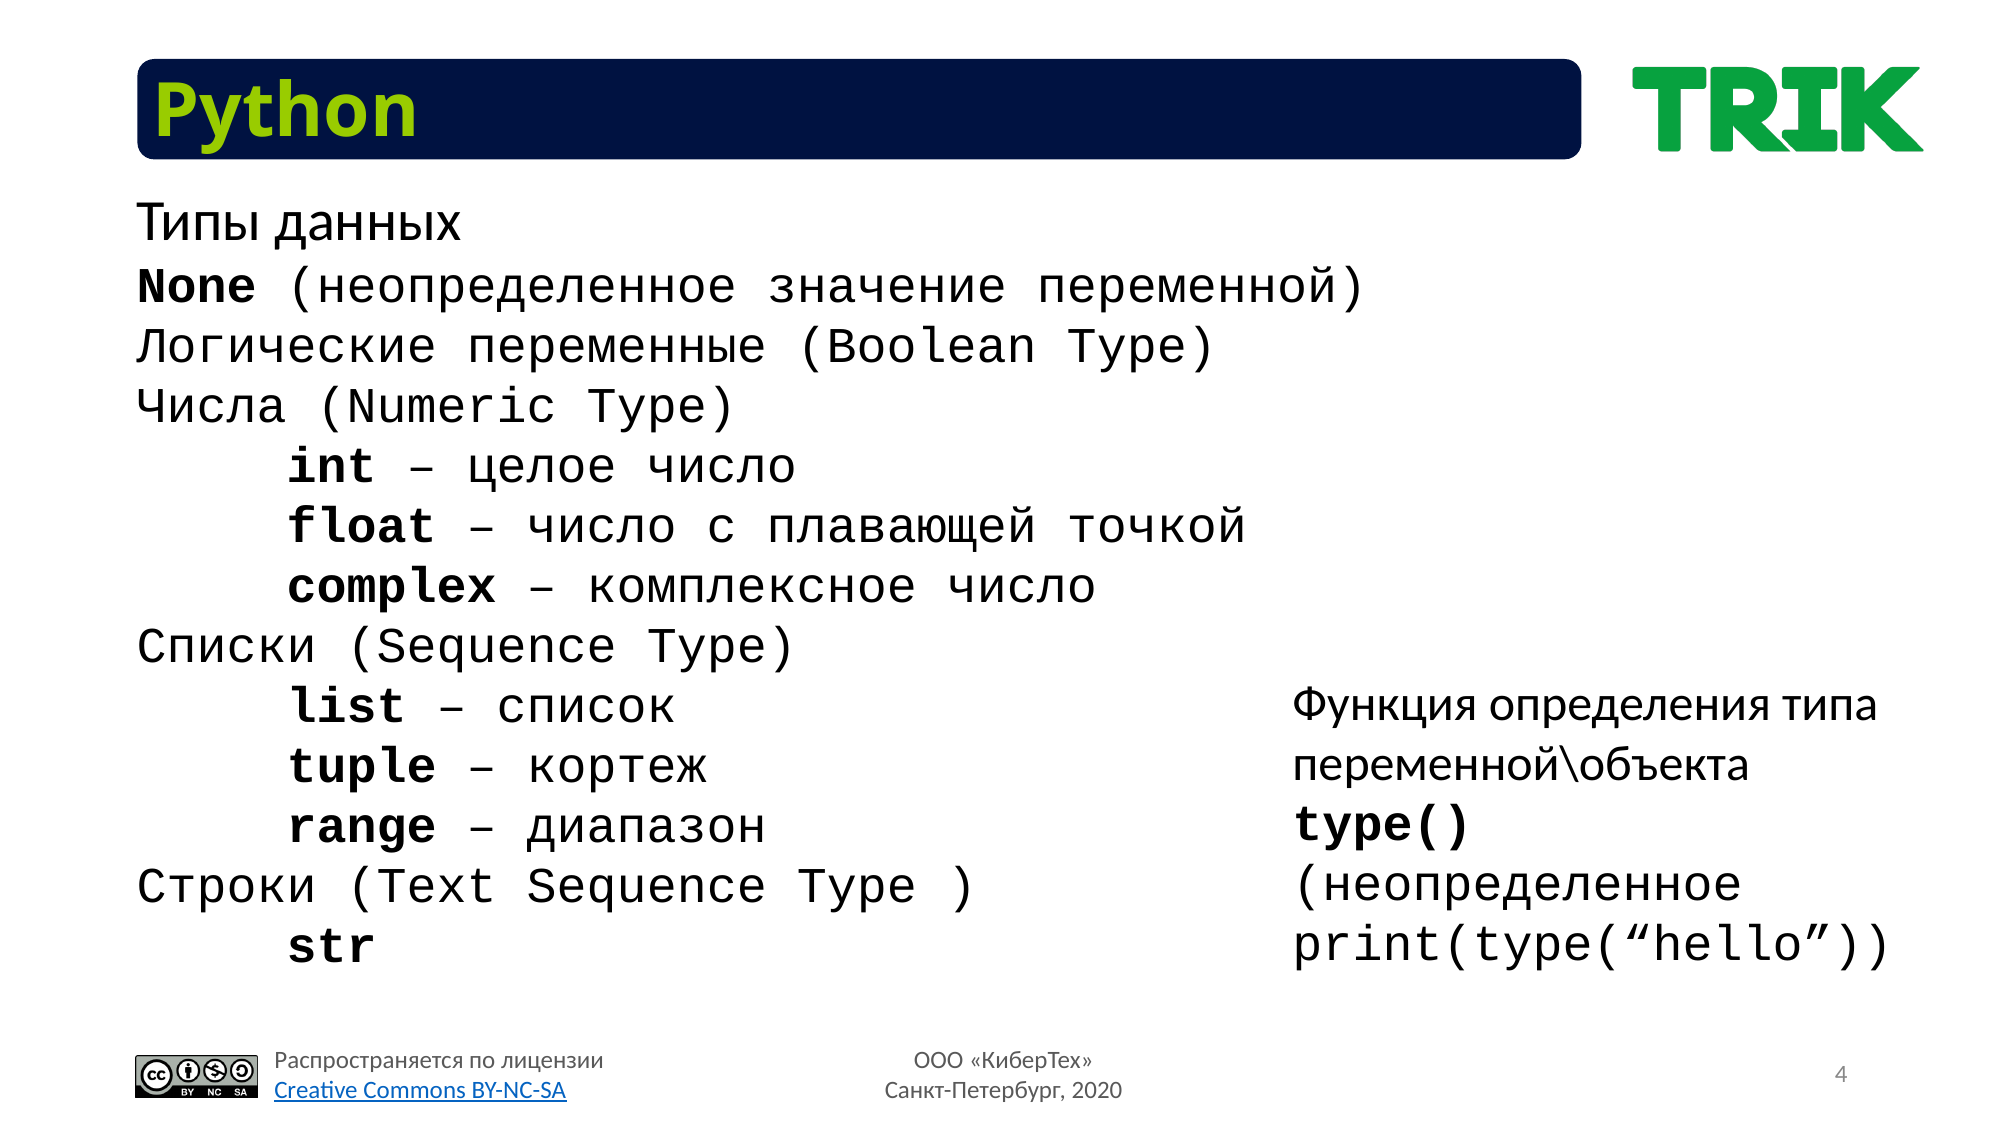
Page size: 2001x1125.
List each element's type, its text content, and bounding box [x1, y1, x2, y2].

title Python [137, 61, 1582, 163]
text_box Типы данных None (неопределенное значение переменной) Логические переменные (Boolean Type) Числа (Numeric Type) int – целое число float – число с плавающей точкой complex – комплексное число Списки (Sequence Type) list – список tuple – кортеж range – диапазон Строки (Text Sequence Type ) str [121, 174, 1551, 1076]
picture [135, 1076, 258, 1098]
picture [1631, 64, 1924, 154]
slide_number 4 [1412, 1058, 1863, 1103]
text_box Функция определения типа переменной\объекта type() (неопределенное print(type(“hello”)) [1277, 663, 1916, 1058]
